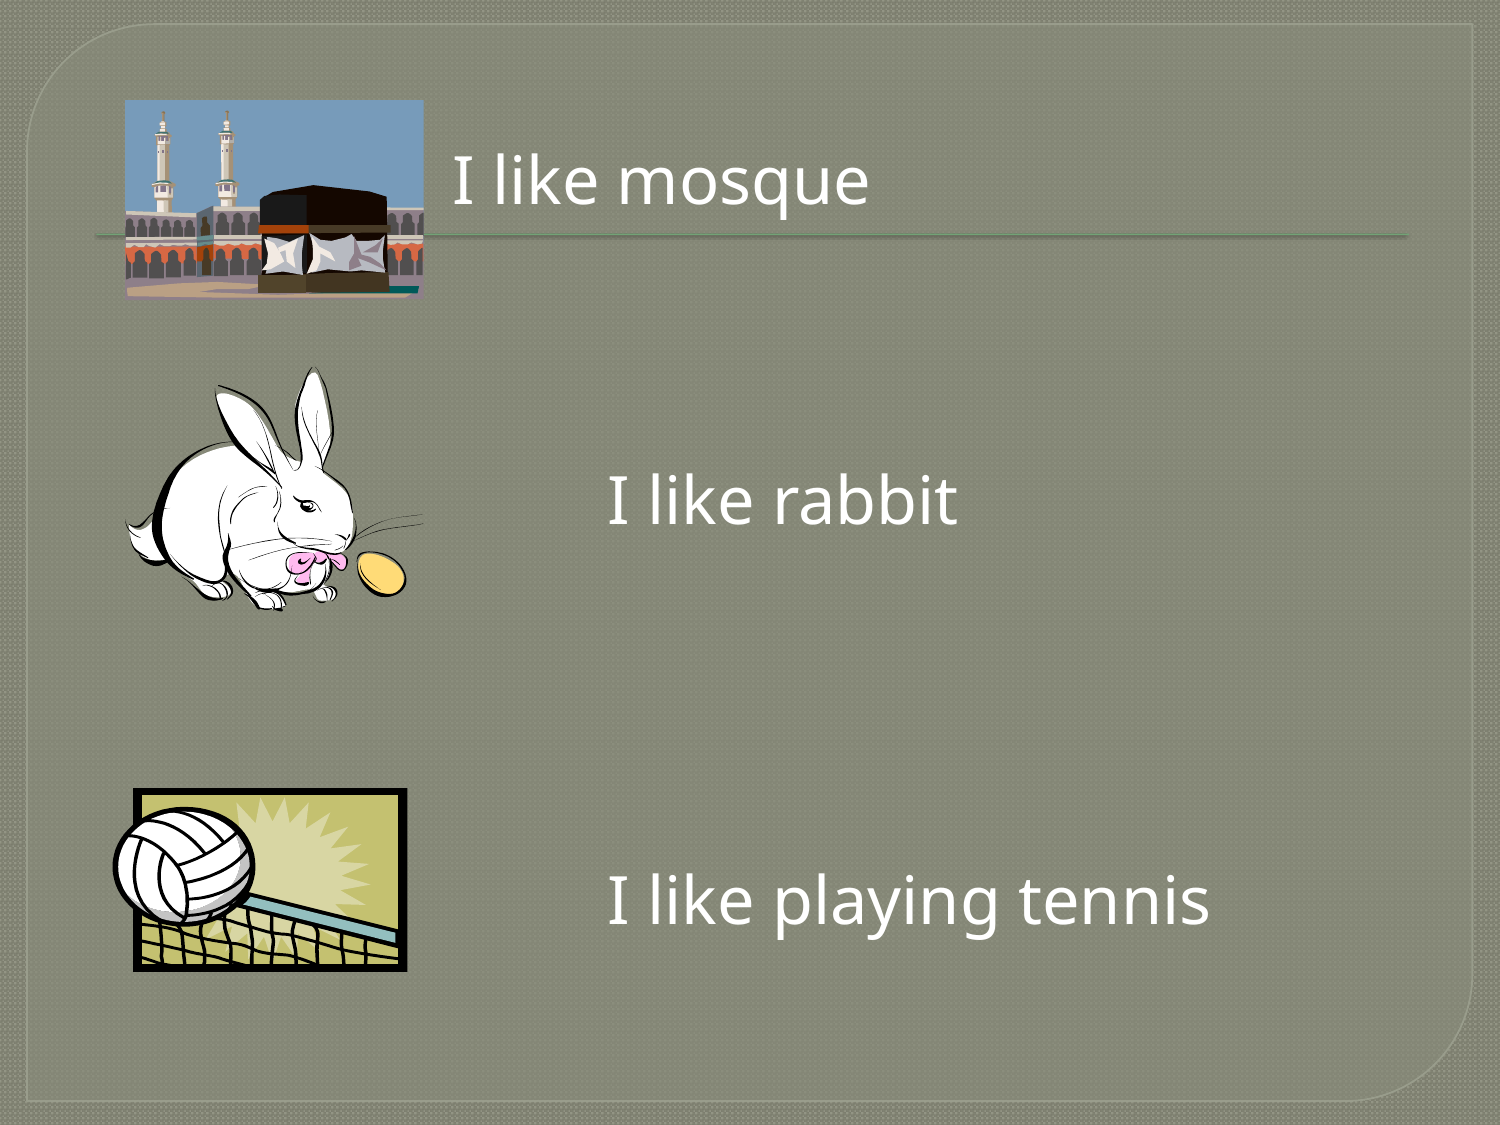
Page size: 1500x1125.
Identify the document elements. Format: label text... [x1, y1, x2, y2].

picture [124, 99, 424, 301]
list I like mosque I like rabbit I like playing tennis [75, 50, 1425, 1088]
picture [124, 362, 424, 612]
picture [112, 787, 408, 972]
